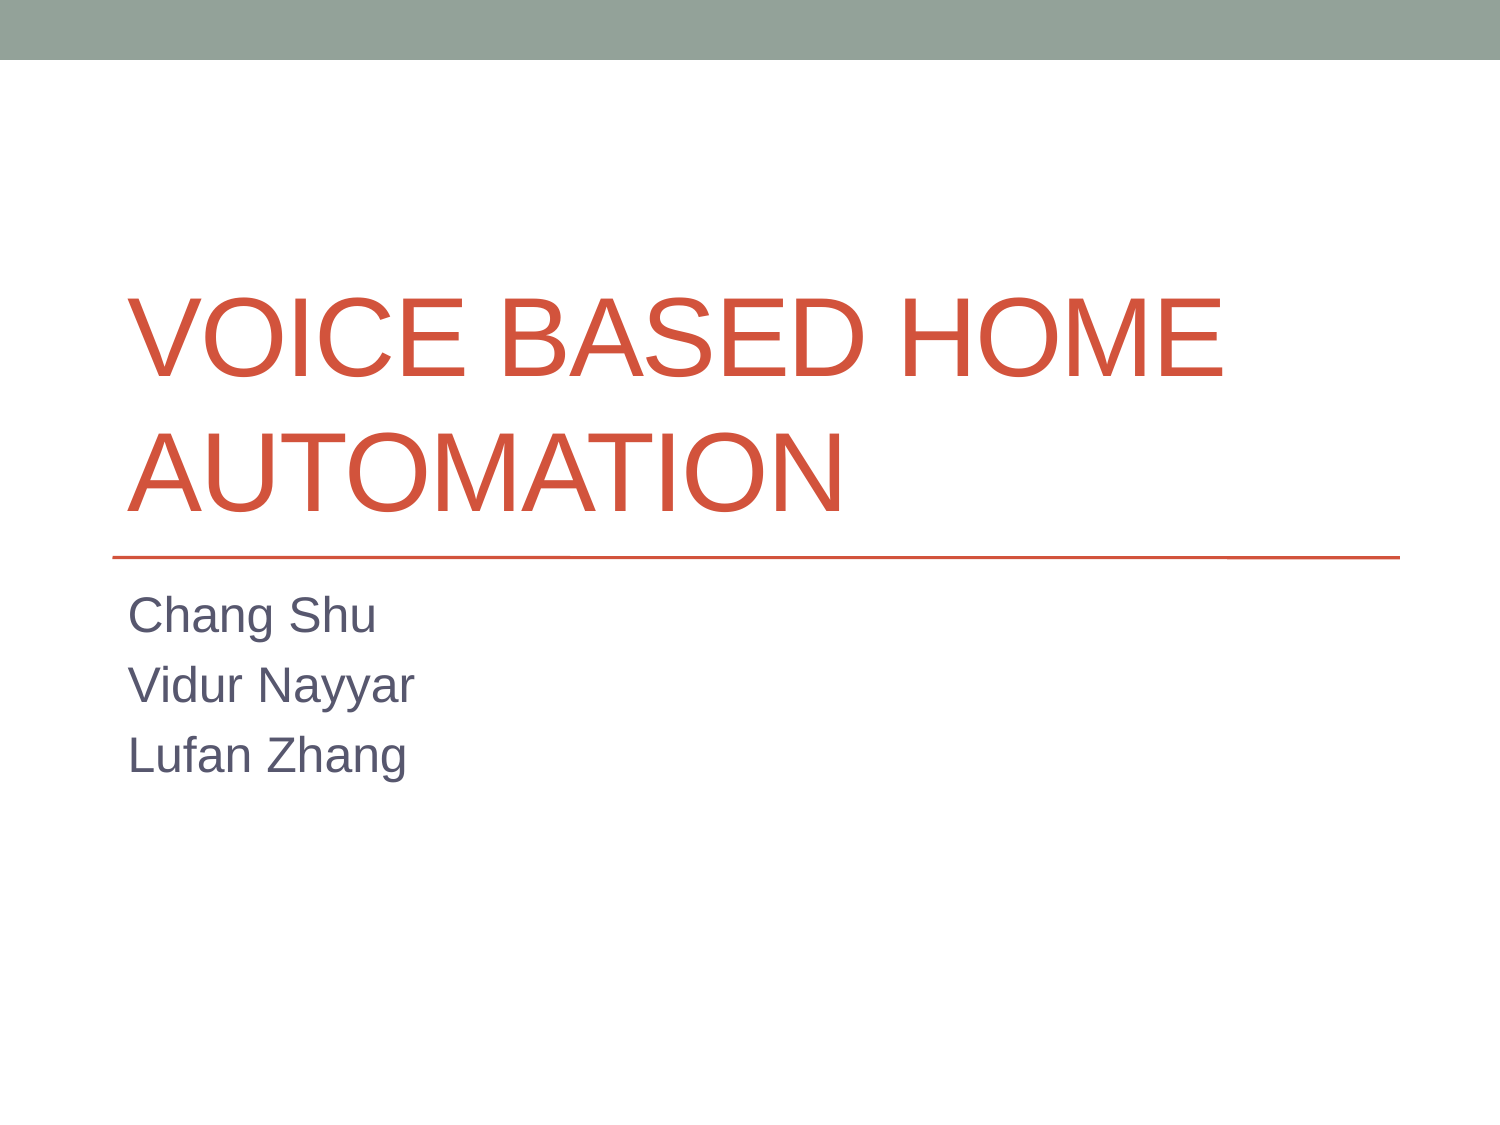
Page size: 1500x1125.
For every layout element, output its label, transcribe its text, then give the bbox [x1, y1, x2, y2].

subtitle Chang Shu Vidur Nayyar Lufan Zhang [112, 575, 1163, 863]
title Voice based home automation [112, 224, 1400, 542]
